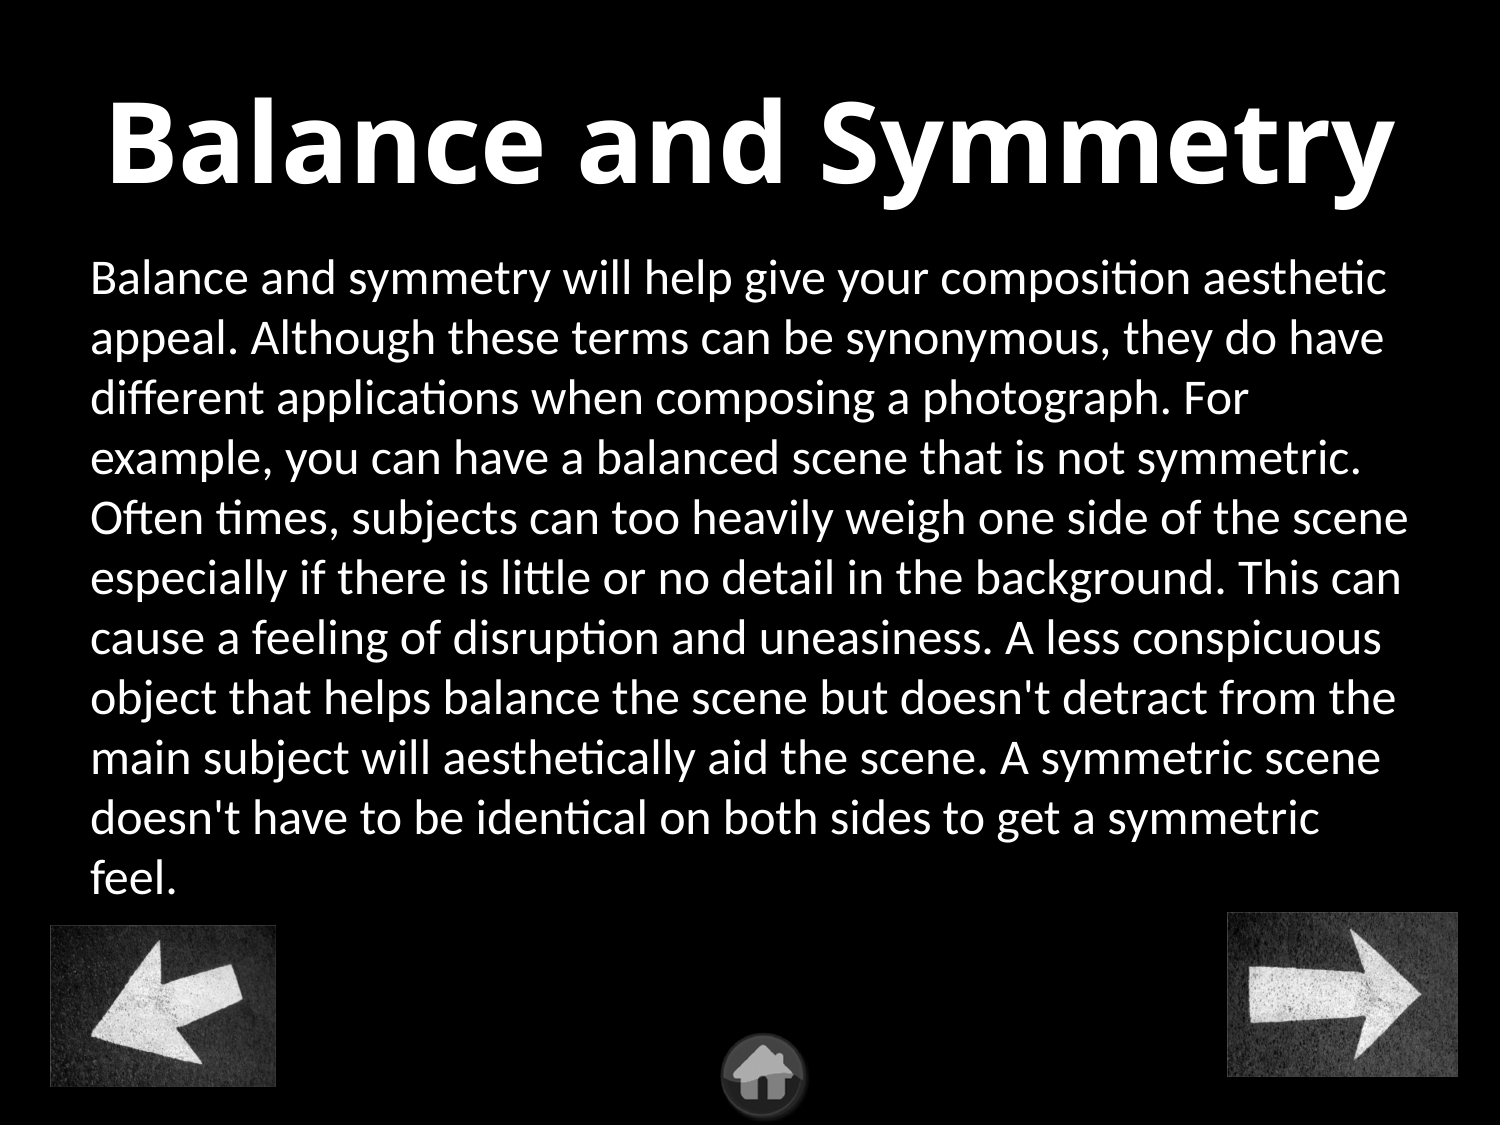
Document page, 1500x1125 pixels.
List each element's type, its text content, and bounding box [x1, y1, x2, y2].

list Balance and symmetry will help give your composition aesthetic appeal. Although these terms can be synonymous, they do have different applications when composing a photograph. For example, you can have a balanced scene that is not symmetric. Often times, subjects can too heavily weigh one side of the scene especially if there is little or no detail in the background. This can cause a feeling of disruption and uneasiness. A less conspicuous object that helps balance the scene but doesn't detract from the main subject will aesthetically aid the scene. A symmetric scene doesn't have to be identical on both sides to get a symmetric feel. [75, 237, 1425, 980]
picture [1228, 913, 1458, 1077]
picture [51, 926, 276, 1087]
title Balance and Symmetry [75, 45, 1425, 233]
